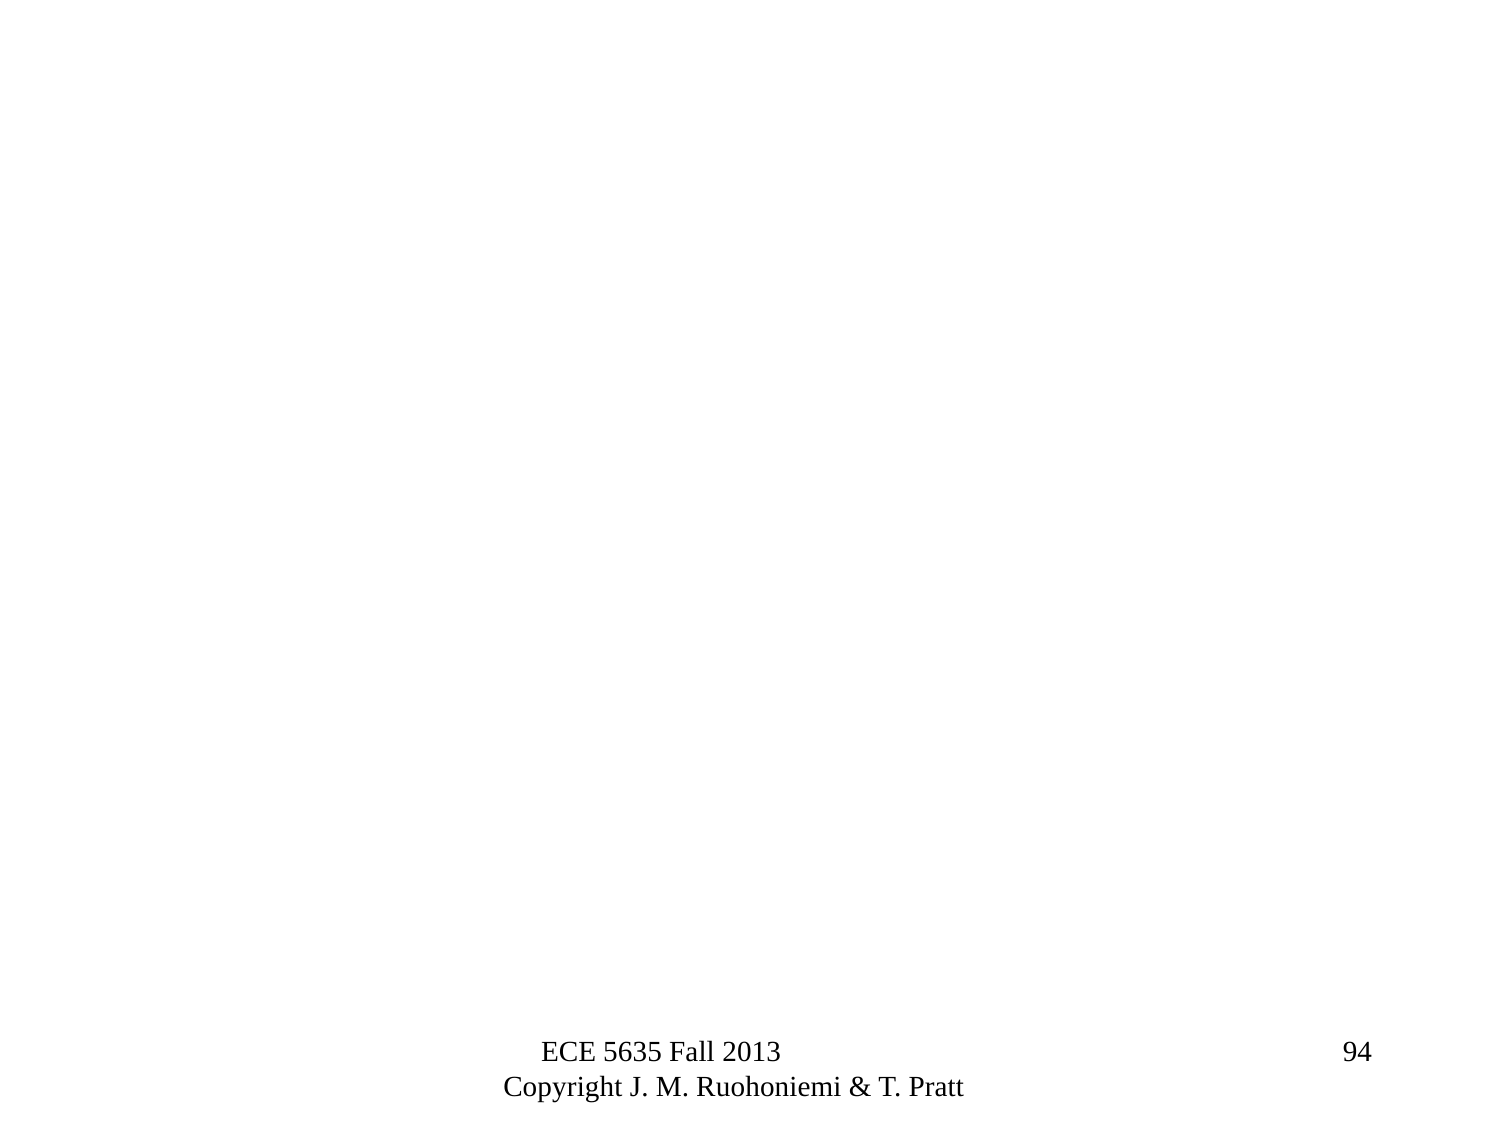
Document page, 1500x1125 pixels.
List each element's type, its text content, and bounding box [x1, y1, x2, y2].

footer ECE 5635 Fall 2013 Copyright J. M. Ruohoniemi & T. Pratt [487, 1024, 988, 1101]
slide_number 94 [1074, 1024, 1388, 1101]
